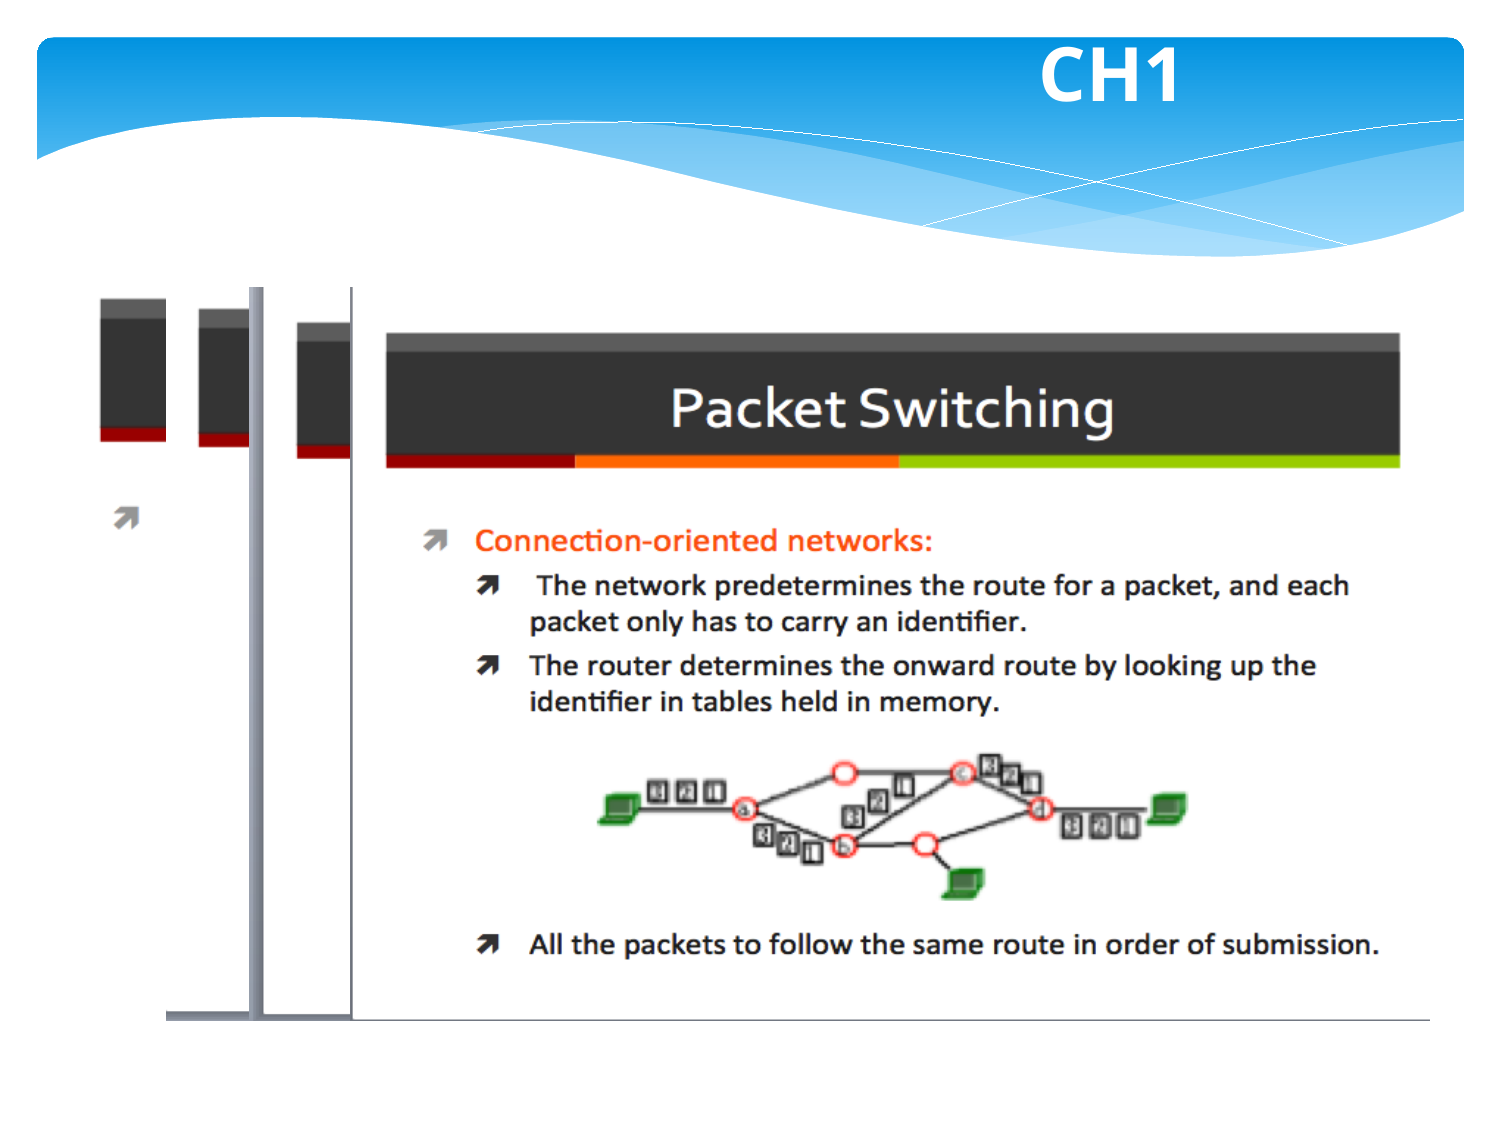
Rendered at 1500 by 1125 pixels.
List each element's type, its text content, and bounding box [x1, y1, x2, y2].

picture [77, 270, 1430, 1021]
text_box CH1 [1023, 18, 1334, 124]
